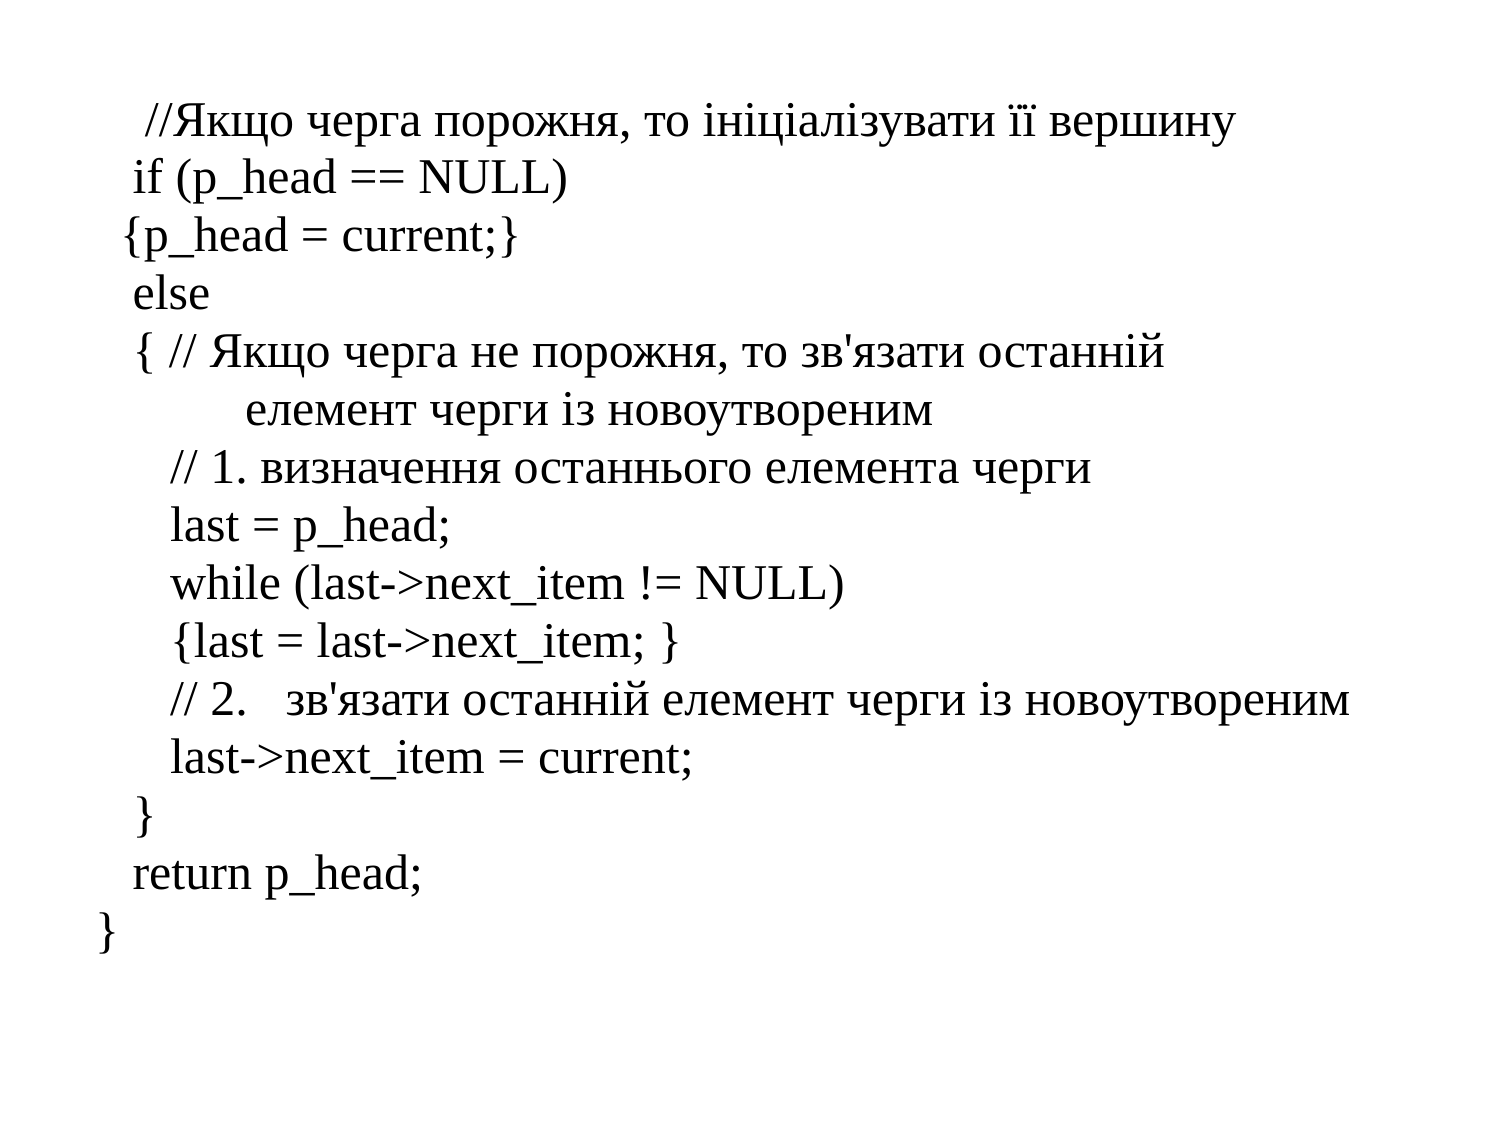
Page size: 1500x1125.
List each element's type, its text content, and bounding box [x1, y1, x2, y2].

list //Якщо черга порожня, то ініціалізувати її вершину if (p_head == NULL) {p_head = current;} else { // Якщо черга не порожня, то зв'язати останній елемент черги із новоутвореним // 1. визначення останнього елемента черги last = p_head; while (last->next_item != NULL) {last = last->next_item; } // 2. зв'язати останній елемент черги із новоутвореним last->next_item = current; } return p_head; } [65, 90, 1500, 1046]
